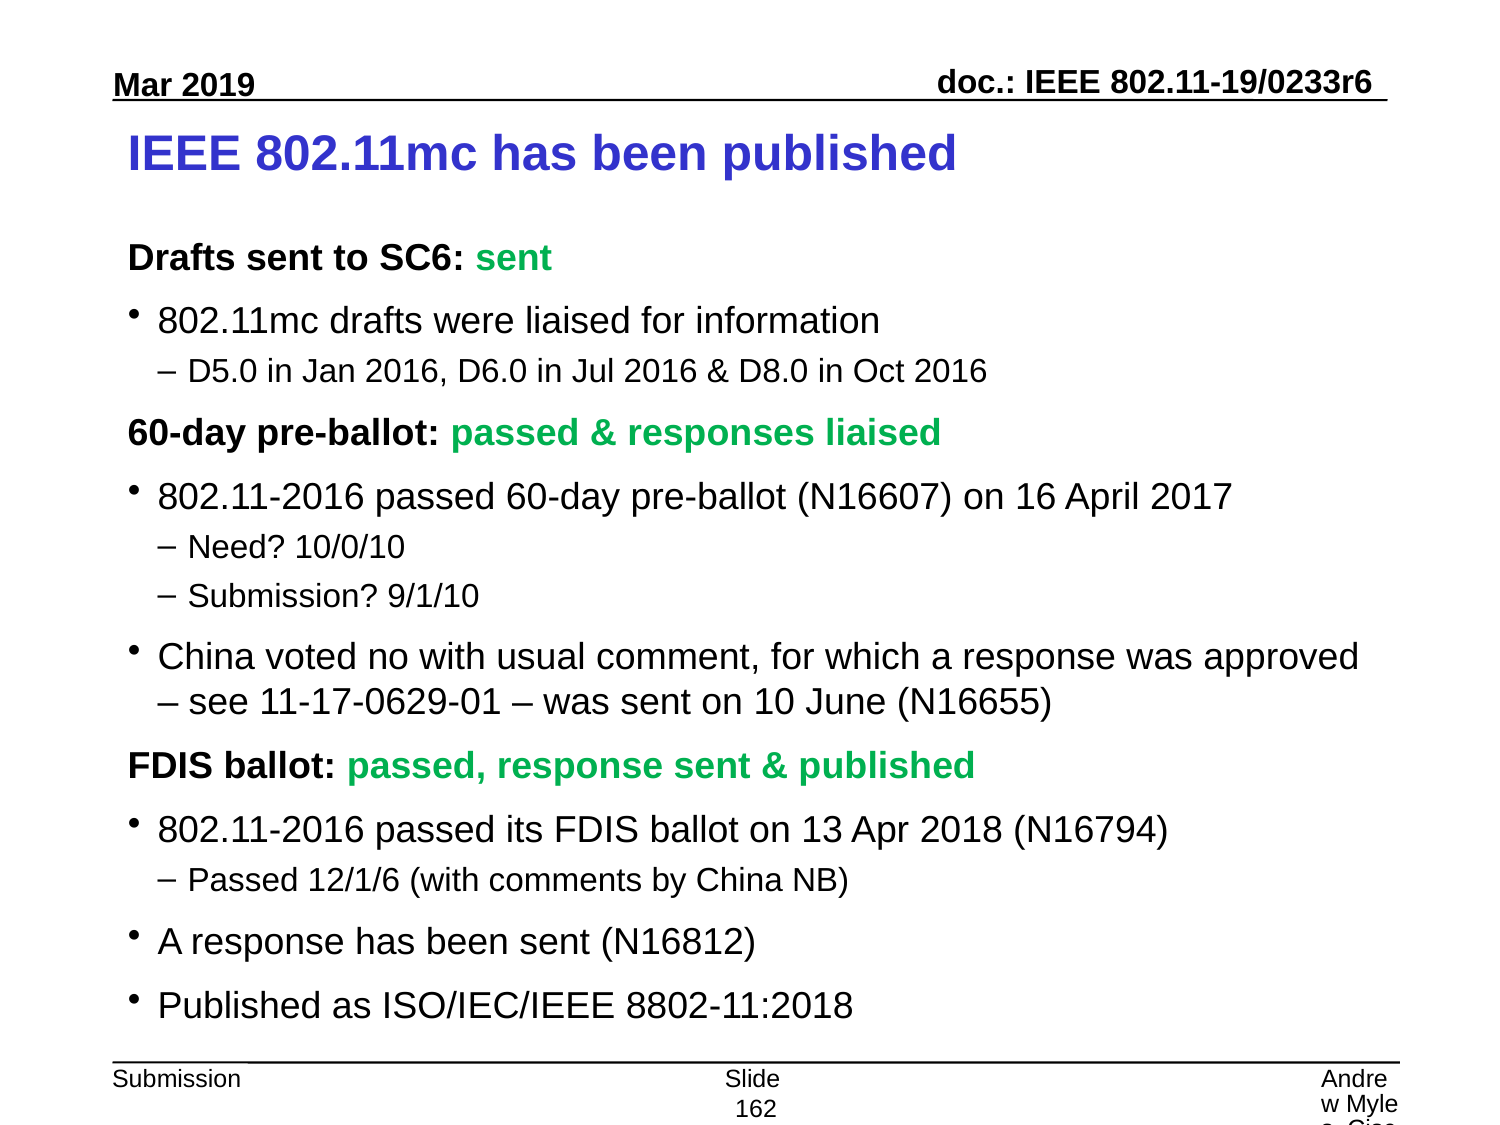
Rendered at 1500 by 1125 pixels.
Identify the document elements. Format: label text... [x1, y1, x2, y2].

list Drafts sent to SC6: sent 802.11mc drafts were liaised for information D5.0 in Jan 2016, D6.0 in Jul 2016 & D8.0 in Oct 2016 60-day pre-ballot: passed & responses liaised 802.11-2016 passed 60-day pre-ballot (N16607) on 16 April 2017 Need? 10/0/10 Submission? 9/1/10 China voted no with usual comment, for which a response was approved – see 11-17-0629-01 – was sent on 10 June (N16655) FDIS ballot: passed, response sent & published 802.11-2016 passed its FDIS ballot on 13 Apr 2018 (N16794) Passed 12/1/6 (with comments by China NB) A response has been sent (N16812) Published as ISO/IEC/IEEE 8802-11:2018 [112, 224, 1388, 900]
title IEEE 802.11mc has been published [112, 112, 1388, 224]
footer Andrew Myles, Cisco [1320, 1061, 1402, 1093]
slide_number Slide 162 [709, 1061, 803, 1093]
